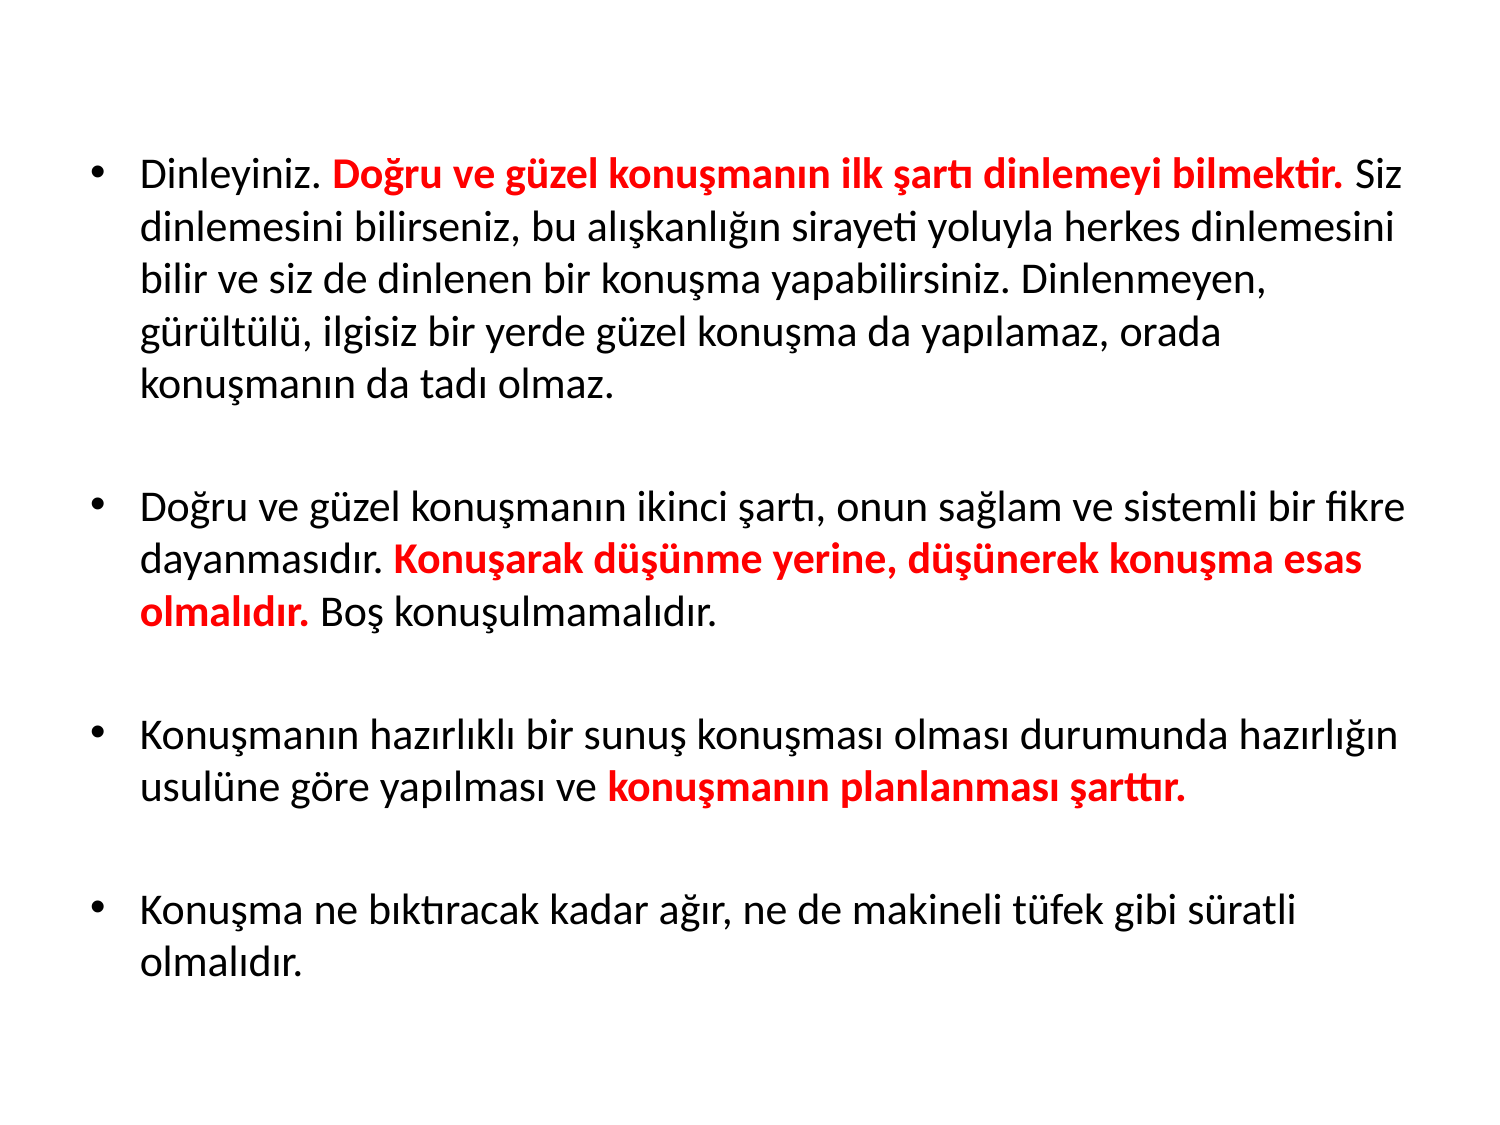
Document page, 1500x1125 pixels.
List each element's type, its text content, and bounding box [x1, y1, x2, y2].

list Dinleyiniz. Doğru ve güzel konuşmanın ilk şartı dinlemeyi bilmektir. Siz dinlemesini bilirseniz, bu alışkanlığın sirayeti yoluyla herkes dinlemesini bilir ve siz de dinlenen bir konuşma yapabilirsiniz. Dinlenmeyen, gürültülü, ilgisiz bir yerde güzel konuşma da yapılamaz, orada konuşmanın da tadı olmaz. Doğru ve güzel konuşmanın ikinci şartı, onun sağlam ve sistemli bir fikre dayanmasıdır. Konuşarak düşünme yerine, düşünerek konuşma esas olmalıdır. Boş konuşulmamalıdır. Konuşmanın hazırlıklı bir sunuş konuşması olması durumunda hazırlığın usulüne göre yapılması ve konuşmanın planlanması şarttır. Konuşma ne bıktıracak kadar ağır, ne de makineli tüfek gibi süratli olmalıdır. [75, 137, 1459, 1005]
